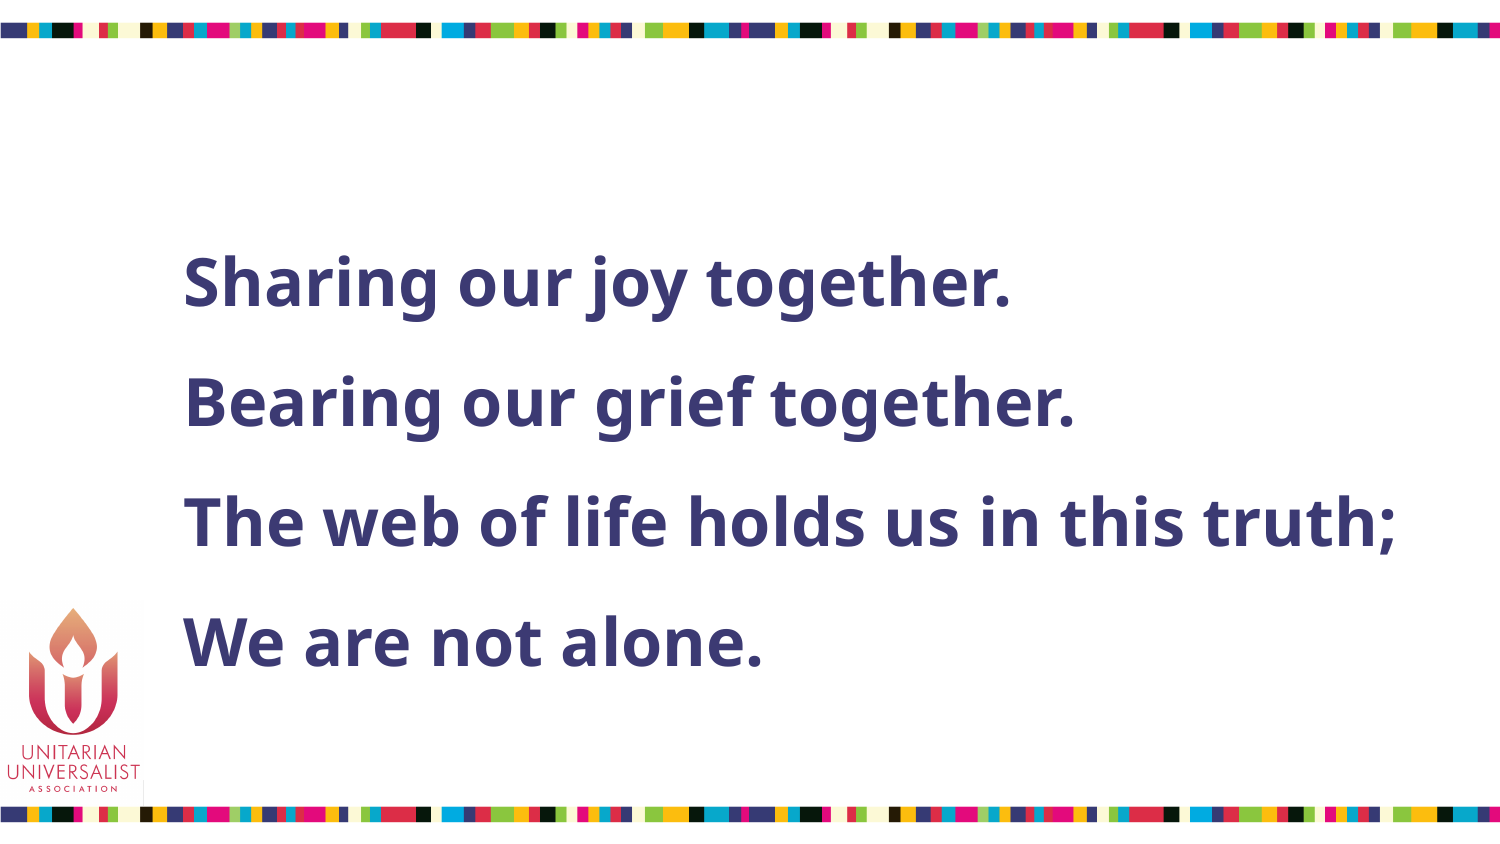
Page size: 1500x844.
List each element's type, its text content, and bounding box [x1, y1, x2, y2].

picture [0, 600, 1500, 824]
text_box Sharing our joy together. Bearing our grief together. The web of life holds us in this truth; We are not alone. [168, 184, 1421, 695]
picture [0, 22, 1500, 40]
